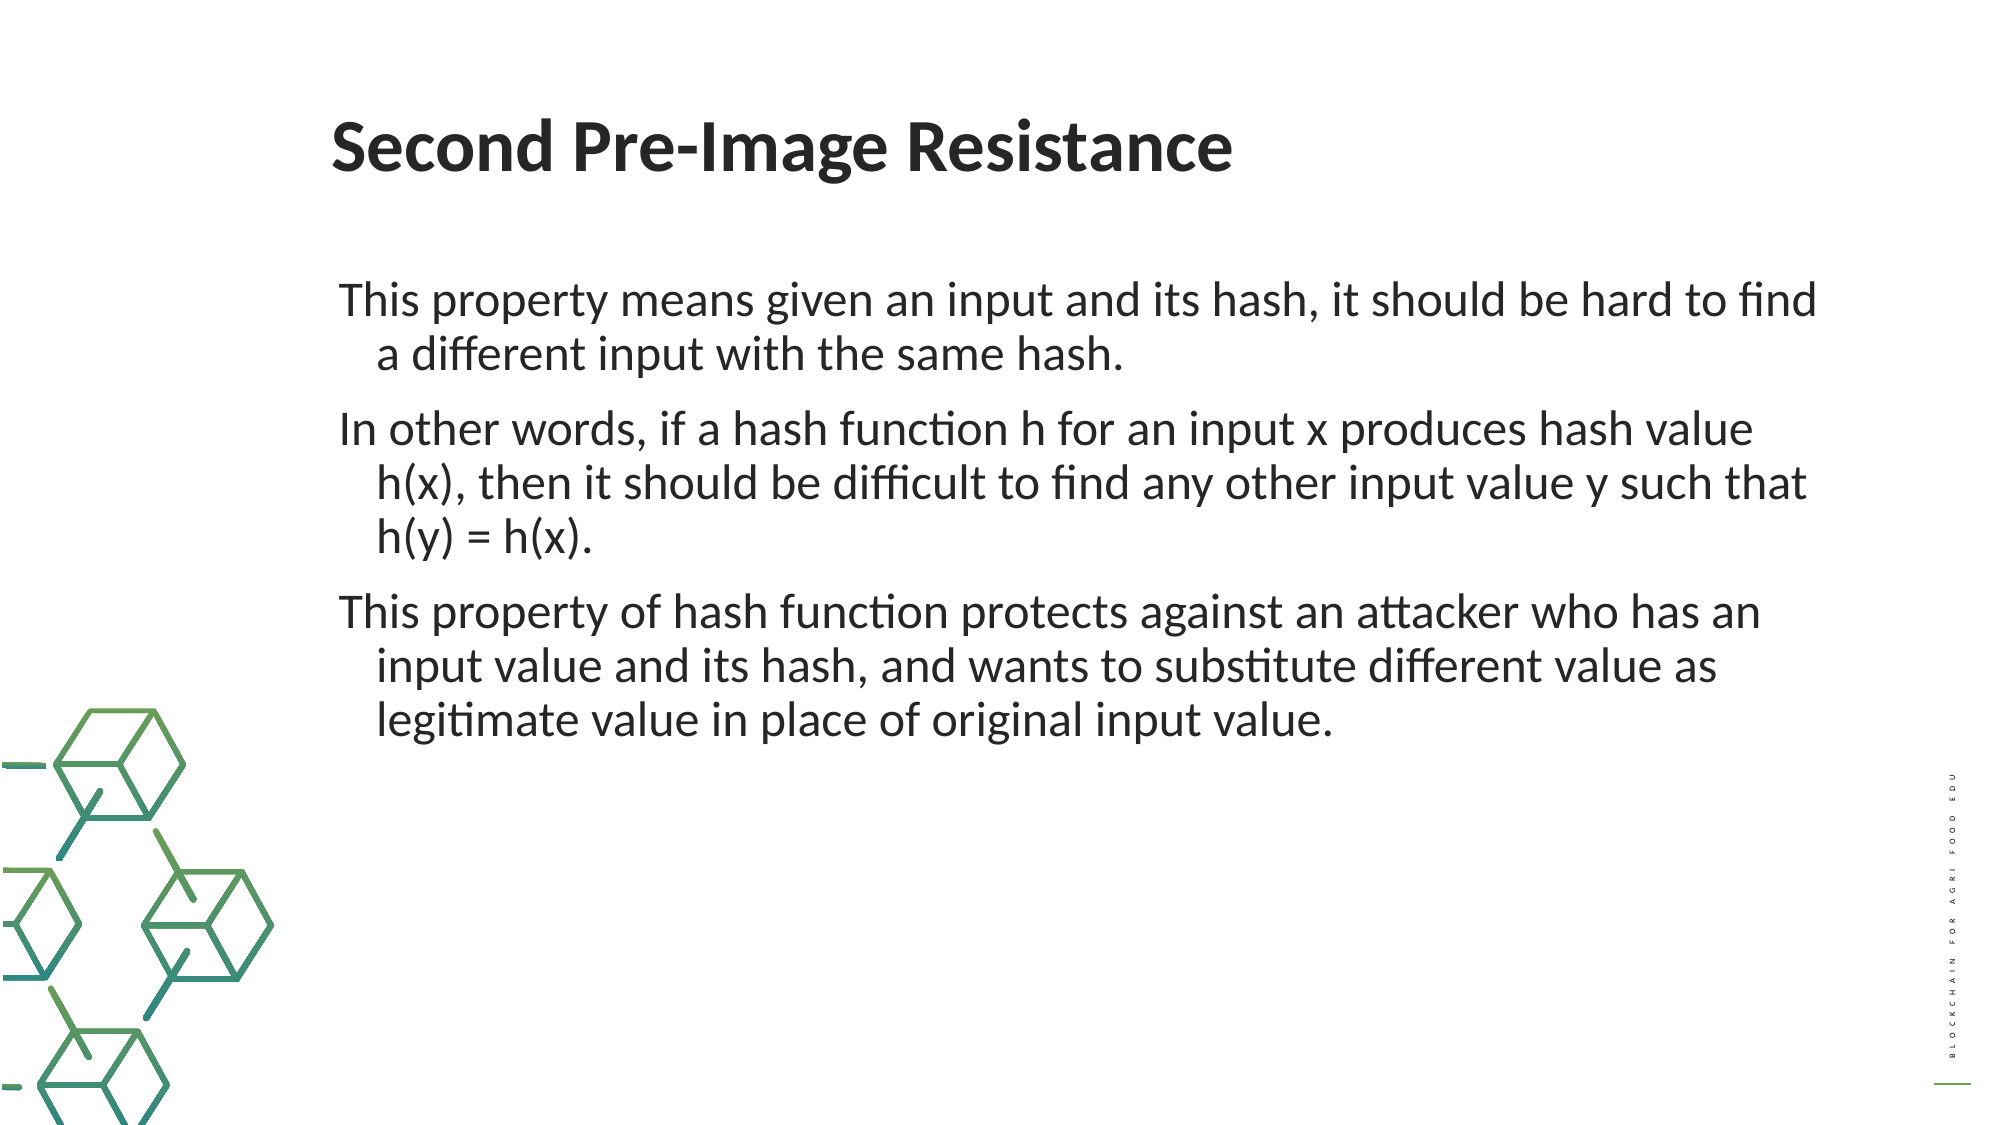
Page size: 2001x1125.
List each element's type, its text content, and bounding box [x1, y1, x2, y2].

list Second Pre-Image Resistance [316, 99, 1869, 267]
list This property means given an input and its hash, it should be hard to find a different input with the same hash. In other words, if a hash function h for an input x produces hash value h(x), then it should be difficult to find any other input value y such that h(y) = h(x). This property of hash function protects against an attacker who has an input value and its hash, and wants to substitute different value as legitimate value in place of original input value. [323, 267, 1859, 1070]
